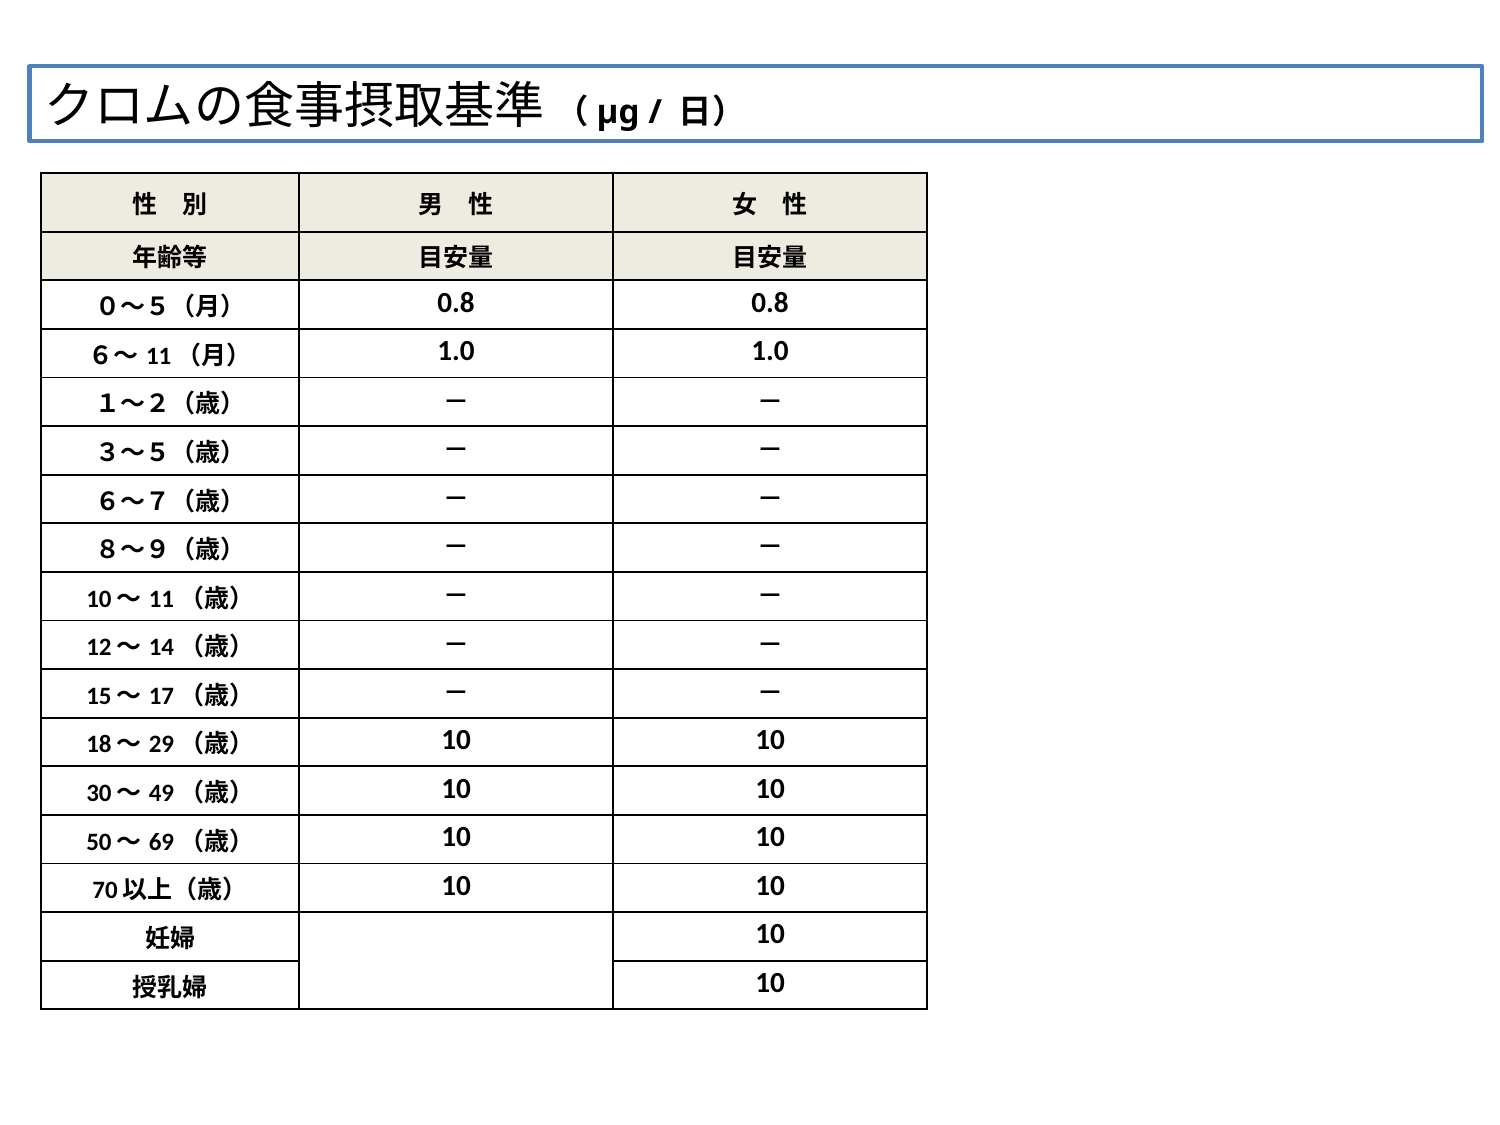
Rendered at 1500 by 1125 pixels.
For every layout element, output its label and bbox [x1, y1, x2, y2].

table_cell [42, 962, 298, 1008]
table_cell [300, 330, 612, 377]
table_cell [42, 378, 298, 425]
table_cell [614, 864, 926, 911]
text_box [27, 64, 1484, 143]
table_cell [42, 913, 298, 960]
table_cell [42, 573, 298, 620]
table_cell [614, 670, 926, 717]
table_cell [300, 816, 612, 863]
table_cell [614, 816, 926, 863]
table_cell [300, 281, 612, 328]
table_cell [614, 719, 926, 765]
table_cell [300, 524, 612, 571]
table_cell [300, 233, 612, 279]
table_cell [614, 913, 926, 960]
table_cell [300, 476, 612, 522]
table_cell [300, 719, 612, 765]
table_cell [300, 378, 612, 425]
table_cell [42, 476, 298, 522]
table_cell [614, 281, 926, 328]
table_cell [300, 670, 612, 717]
table_cell [42, 864, 298, 911]
table_cell [42, 524, 298, 571]
table_header [300, 174, 612, 231]
table_cell [300, 767, 612, 814]
table_cell [42, 816, 298, 863]
table_cell [42, 719, 298, 765]
table_cell [300, 427, 612, 474]
table_cell [42, 427, 298, 474]
table_cell [614, 962, 926, 1008]
table_cell [614, 330, 926, 377]
table_cell [614, 621, 926, 668]
table_cell [42, 670, 298, 717]
table_header [42, 174, 298, 231]
table_cell [42, 281, 298, 328]
table_cell [300, 573, 612, 620]
table_cell [614, 233, 926, 279]
table_cell [614, 427, 926, 474]
table_cell [614, 767, 926, 814]
table_cell [300, 621, 612, 668]
table_cell [42, 233, 298, 279]
table_cell [300, 864, 612, 911]
table_header [614, 174, 926, 231]
table_cell [614, 476, 926, 522]
table_cell [42, 330, 298, 377]
table_cell [300, 913, 612, 1008]
table_cell [42, 621, 298, 668]
table_cell [614, 378, 926, 425]
table_cell [614, 524, 926, 571]
table_cell [42, 767, 298, 814]
table_cell [614, 573, 926, 620]
